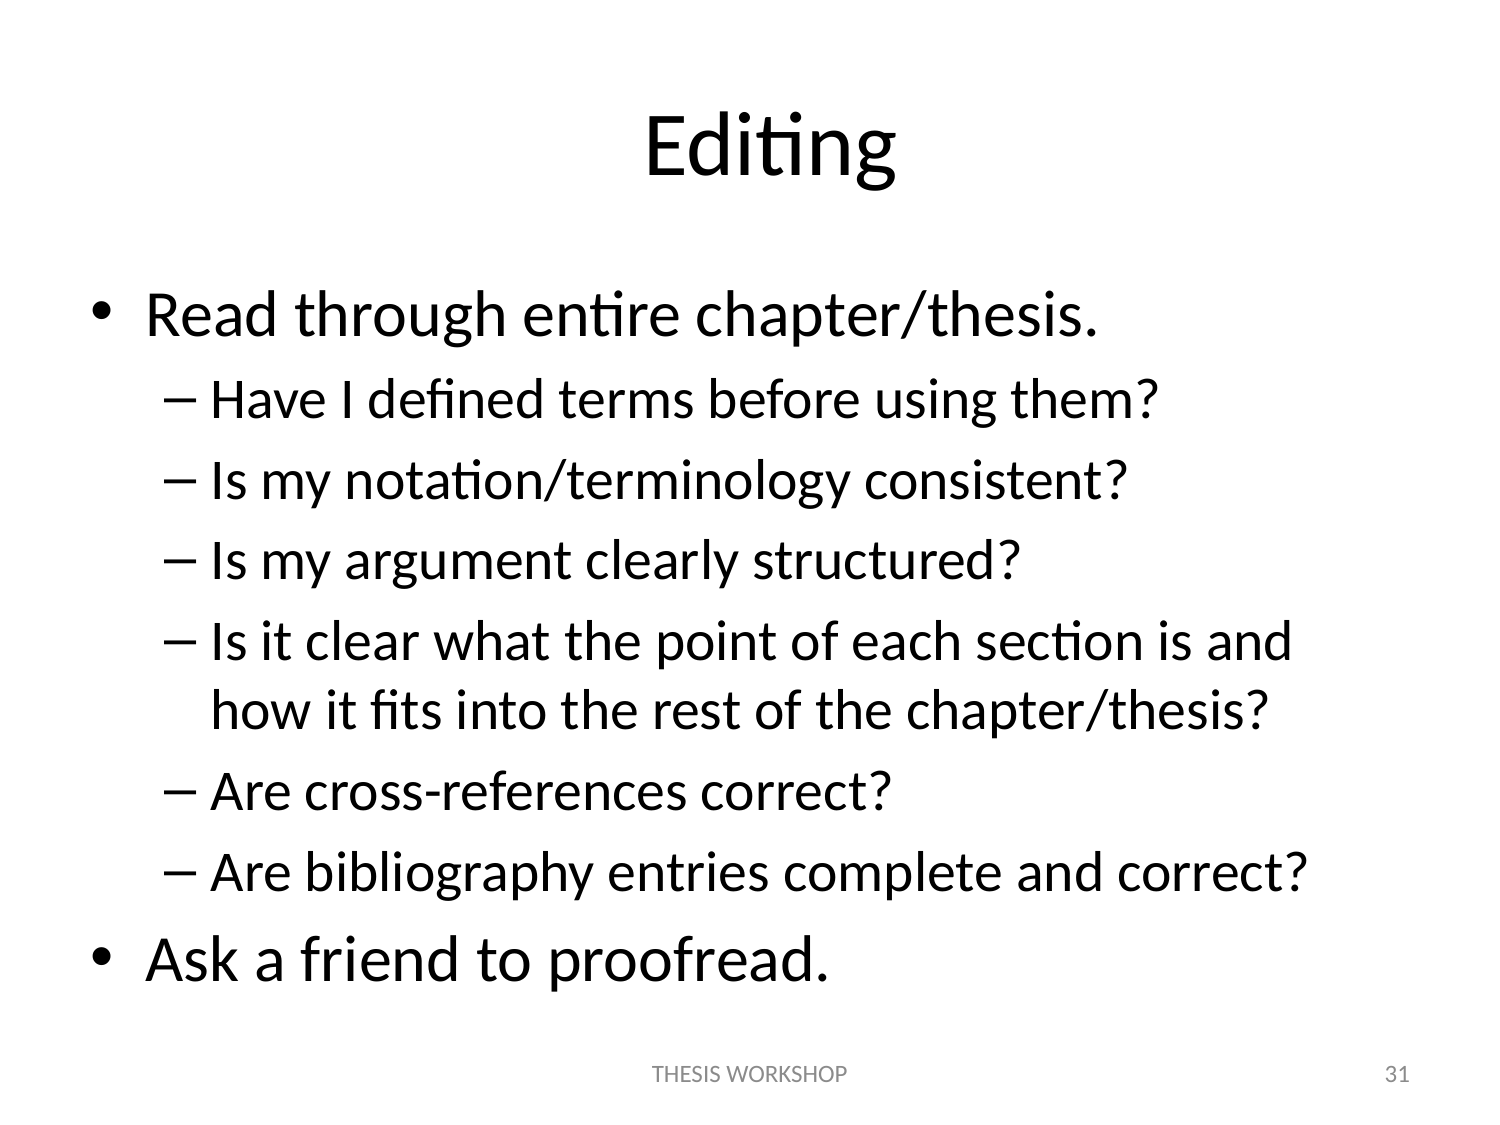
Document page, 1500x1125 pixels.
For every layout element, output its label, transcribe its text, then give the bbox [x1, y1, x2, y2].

title Editing [75, 45, 1425, 233]
footer THESIS WORKSHOP [512, 1042, 988, 1103]
slide_number 31 [1074, 1042, 1425, 1103]
list Read through entire chapter/thesis. Have I defined terms before using them? Is my notation/terminology consistent? Is my argument clearly structured? Is it clear what the point of each section is and how it fits into the rest of the chapter/thesis? Are cross-references correct? Are bibliography entries complete and correct? Ask a friend to proofread. [75, 262, 1425, 1005]
